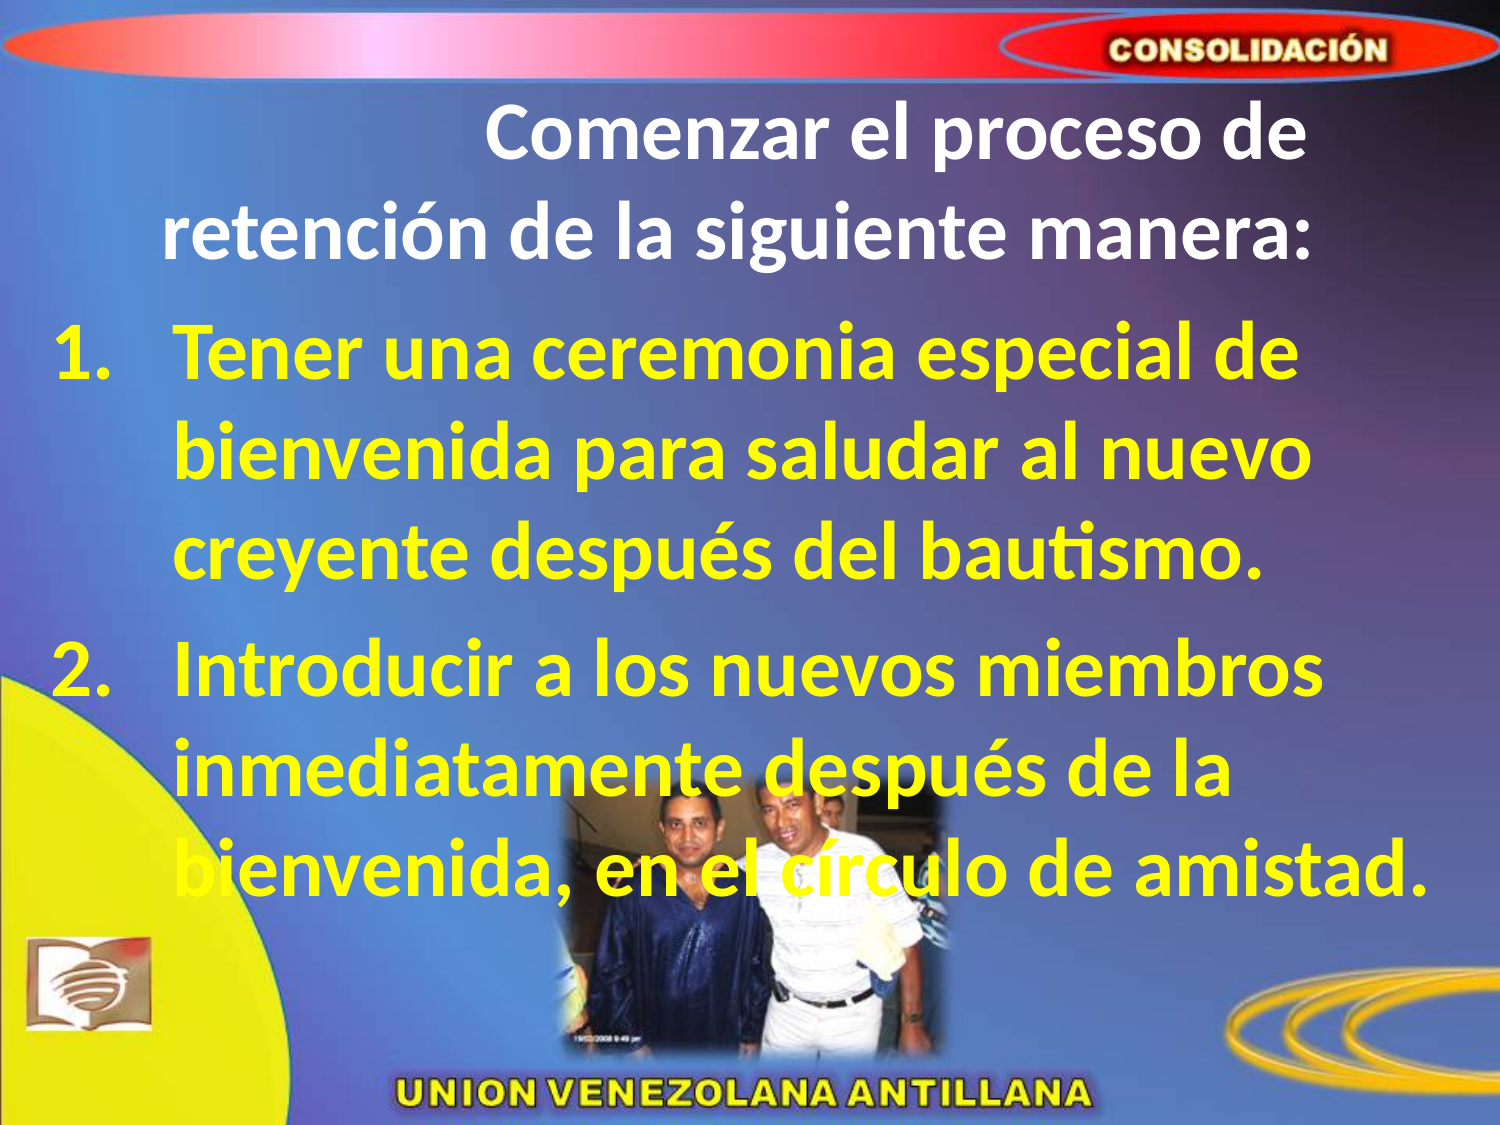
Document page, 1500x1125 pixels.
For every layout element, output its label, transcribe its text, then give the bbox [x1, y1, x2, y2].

title Comenzar el proceso de retención de la siguiente manera: [0, 82, 1489, 270]
list Tener una ceremonia especial de bienvenida para saludar al nuevo creyente después del bautismo. Introducir a los nuevos miembros inmediatamente después de la bienvenida, en el círculo de amistad. [35, 288, 1500, 1032]
picture [0, 0, 1500, 1125]
